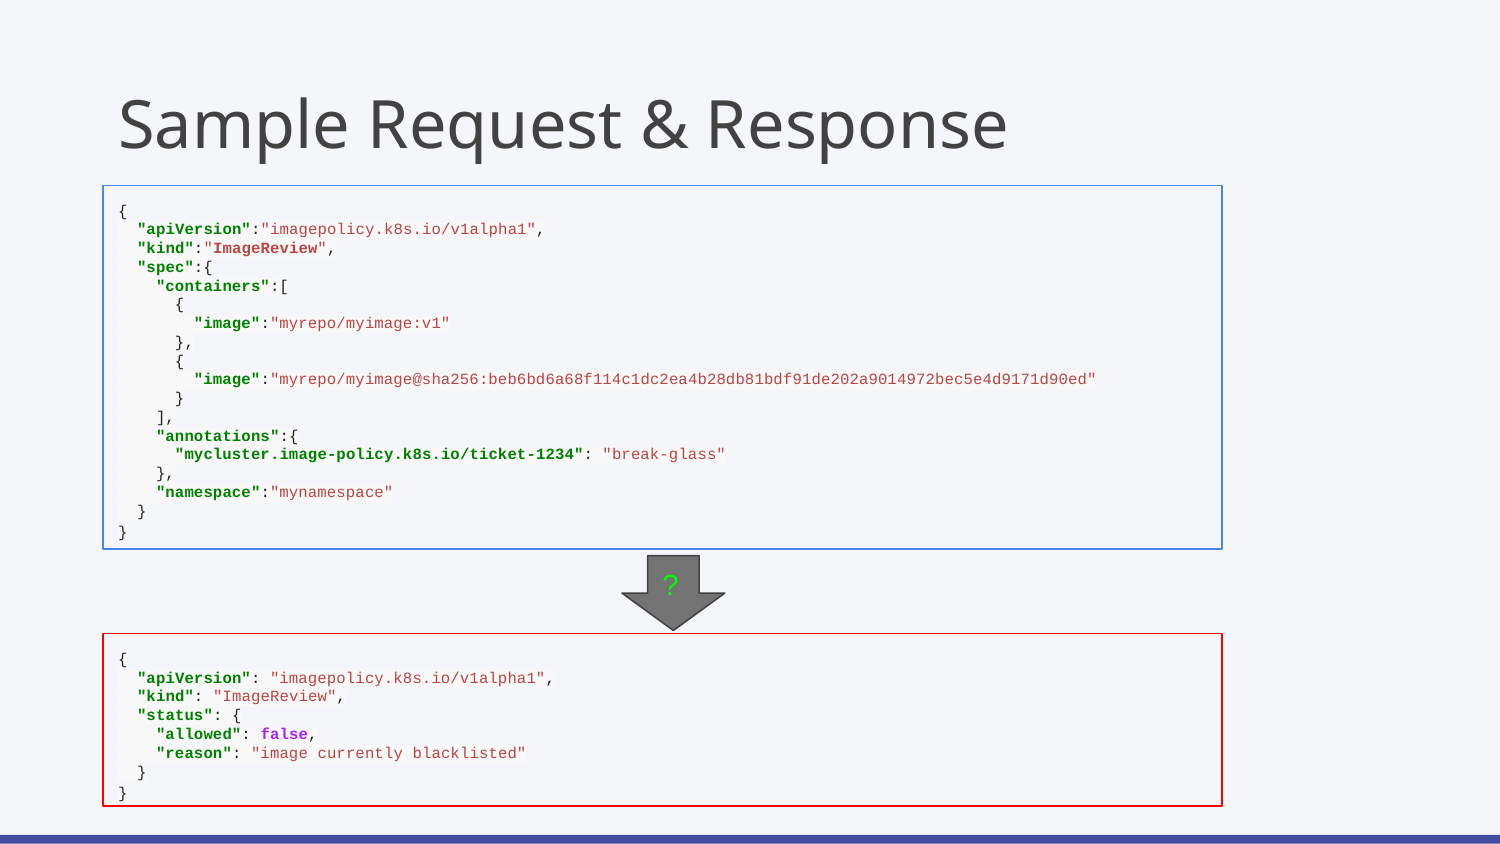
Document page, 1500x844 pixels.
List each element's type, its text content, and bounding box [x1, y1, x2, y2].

text_box { "apiVersion": "imagepolicy.k8s.io/v1alpha1", "kind": "ImageReview", "status": { "allowed": false, "reason": "image currently blacklisted" } } [103, 633, 1222, 806]
title Sample Request & Response [103, 44, 1397, 208]
text_box ? [621, 555, 725, 631]
text_box { "apiVersion":"imagepolicy.k8s.io/v1alpha1", "kind":"ImageReview", "spec":{ "containers":[ { "image":"myrepo/myimage:v1" }, { "image":"myrepo/myimage@sha256:beb6bd6a68f114c1dc2ea4b28db81bdf91de202a9014972bec5e4d9171d90ed" } ], "annotations":{ "mycluster.image-policy.k8s.io/ticket-1234": "break-glass" }, "namespace":"mynamespace" } } [103, 185, 1222, 550]
